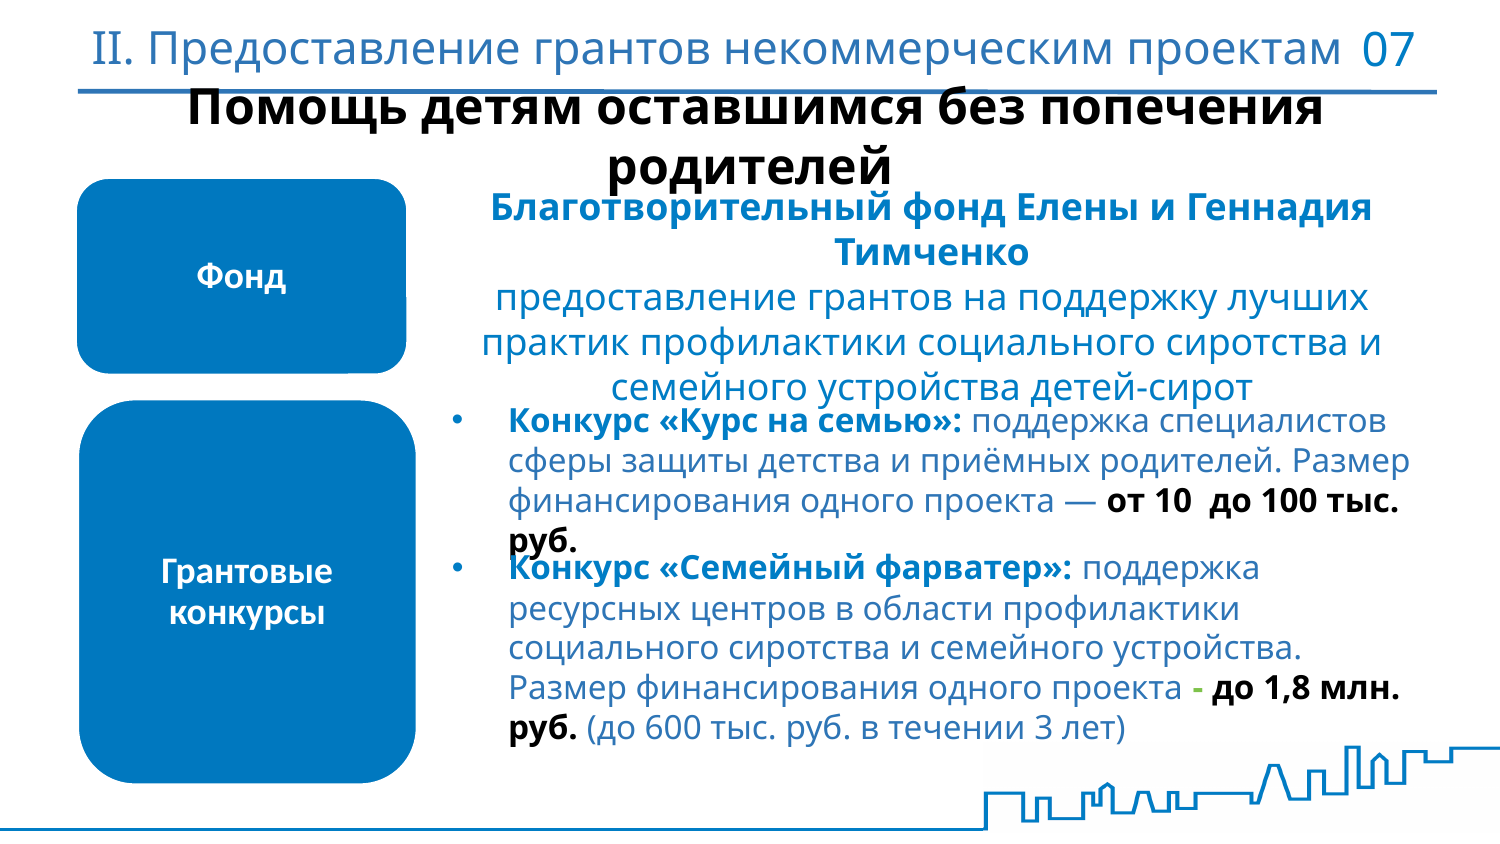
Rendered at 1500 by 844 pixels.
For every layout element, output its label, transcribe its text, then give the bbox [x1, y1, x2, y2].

text_box Конкурс «Курс на семью»: поддержка специалистов сферы защиты детства и приёмных родителей. Размер финансирования одного проекта — от 10 до 100 тыс. руб. [436, 391, 1437, 566]
text_box Конкурс «Семейный фарватер»: поддержка ресурсных центров в области профилактики социального сиротства и семейного устройства. Размер финансирования одного проекта - до 1,8 млн. руб. (до 600 тыс. руб. в течении 3 лет) [437, 539, 1437, 754]
text_box Помощь детям оставшимся без попечения родителей [65, 94, 1447, 174]
list 07 [1340, 17, 1437, 85]
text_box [75, 177, 408, 375]
picture [983, 741, 1500, 833]
title II. Предоставление грантов некоммерческим проектам [76, 16, 1373, 83]
text_box Благотворительный фонд Елены и Геннадия Тимченко предоставление грантов на поддержку лучших практик профилактики социального сиротства и семейного устройства детей-сирот [424, 175, 1440, 416]
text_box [78, 399, 417, 785]
